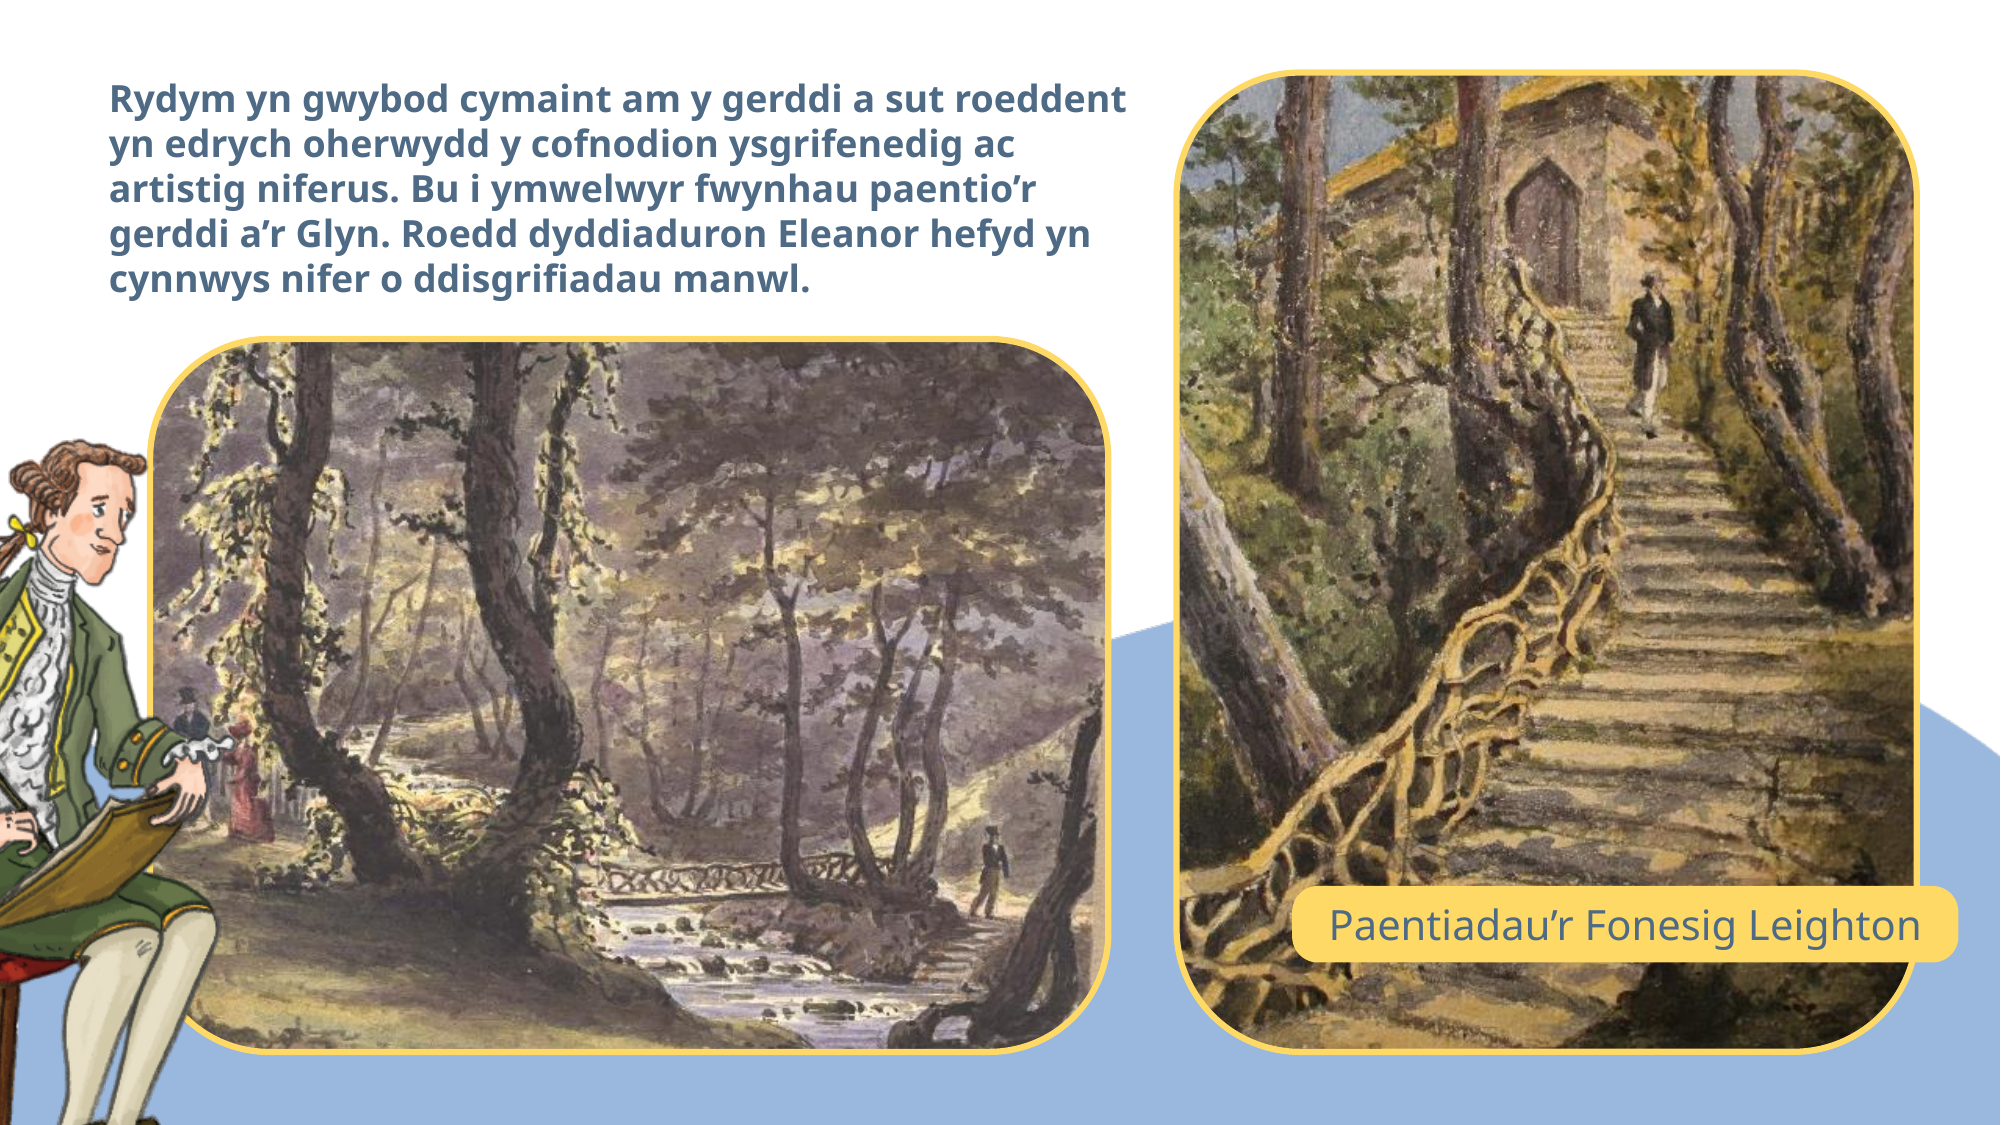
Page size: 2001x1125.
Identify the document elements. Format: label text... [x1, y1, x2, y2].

text_box Rydym yn gwybod cymaint am y gerddi a sut roeddent yn edrych oherwydd y cofnodion ysgrifenedig ac artistig niferus. Bu i ymwelwyr fwynhau paentio’r gerddi a’r Glyn. Roedd dyddiaduron Eleanor hefyd yn cynnwys nifer o ddisgrifiadau manwl. [94, 67, 1158, 308]
picture [0, 72, 2000, 1125]
